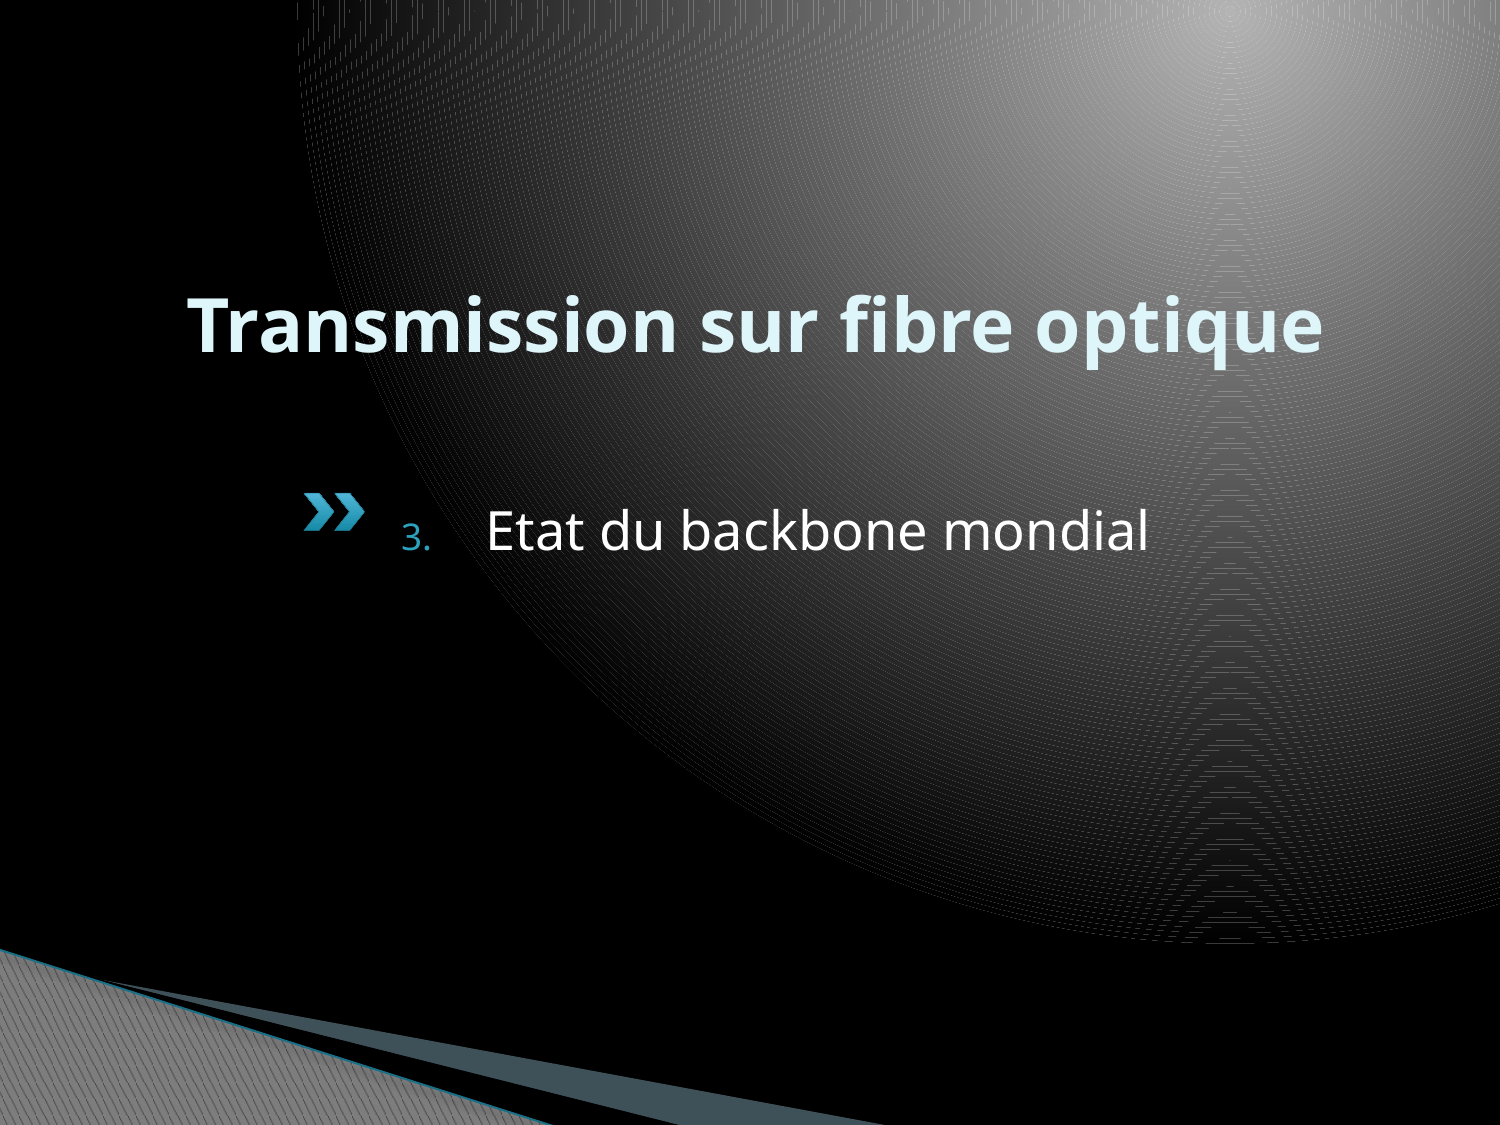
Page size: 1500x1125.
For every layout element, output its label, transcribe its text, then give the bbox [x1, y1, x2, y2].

title Transmission sur fibre optique [118, 173, 1394, 474]
picture [0, 952, 543, 1125]
list Etat du backbone mondial [386, 485, 1395, 916]
